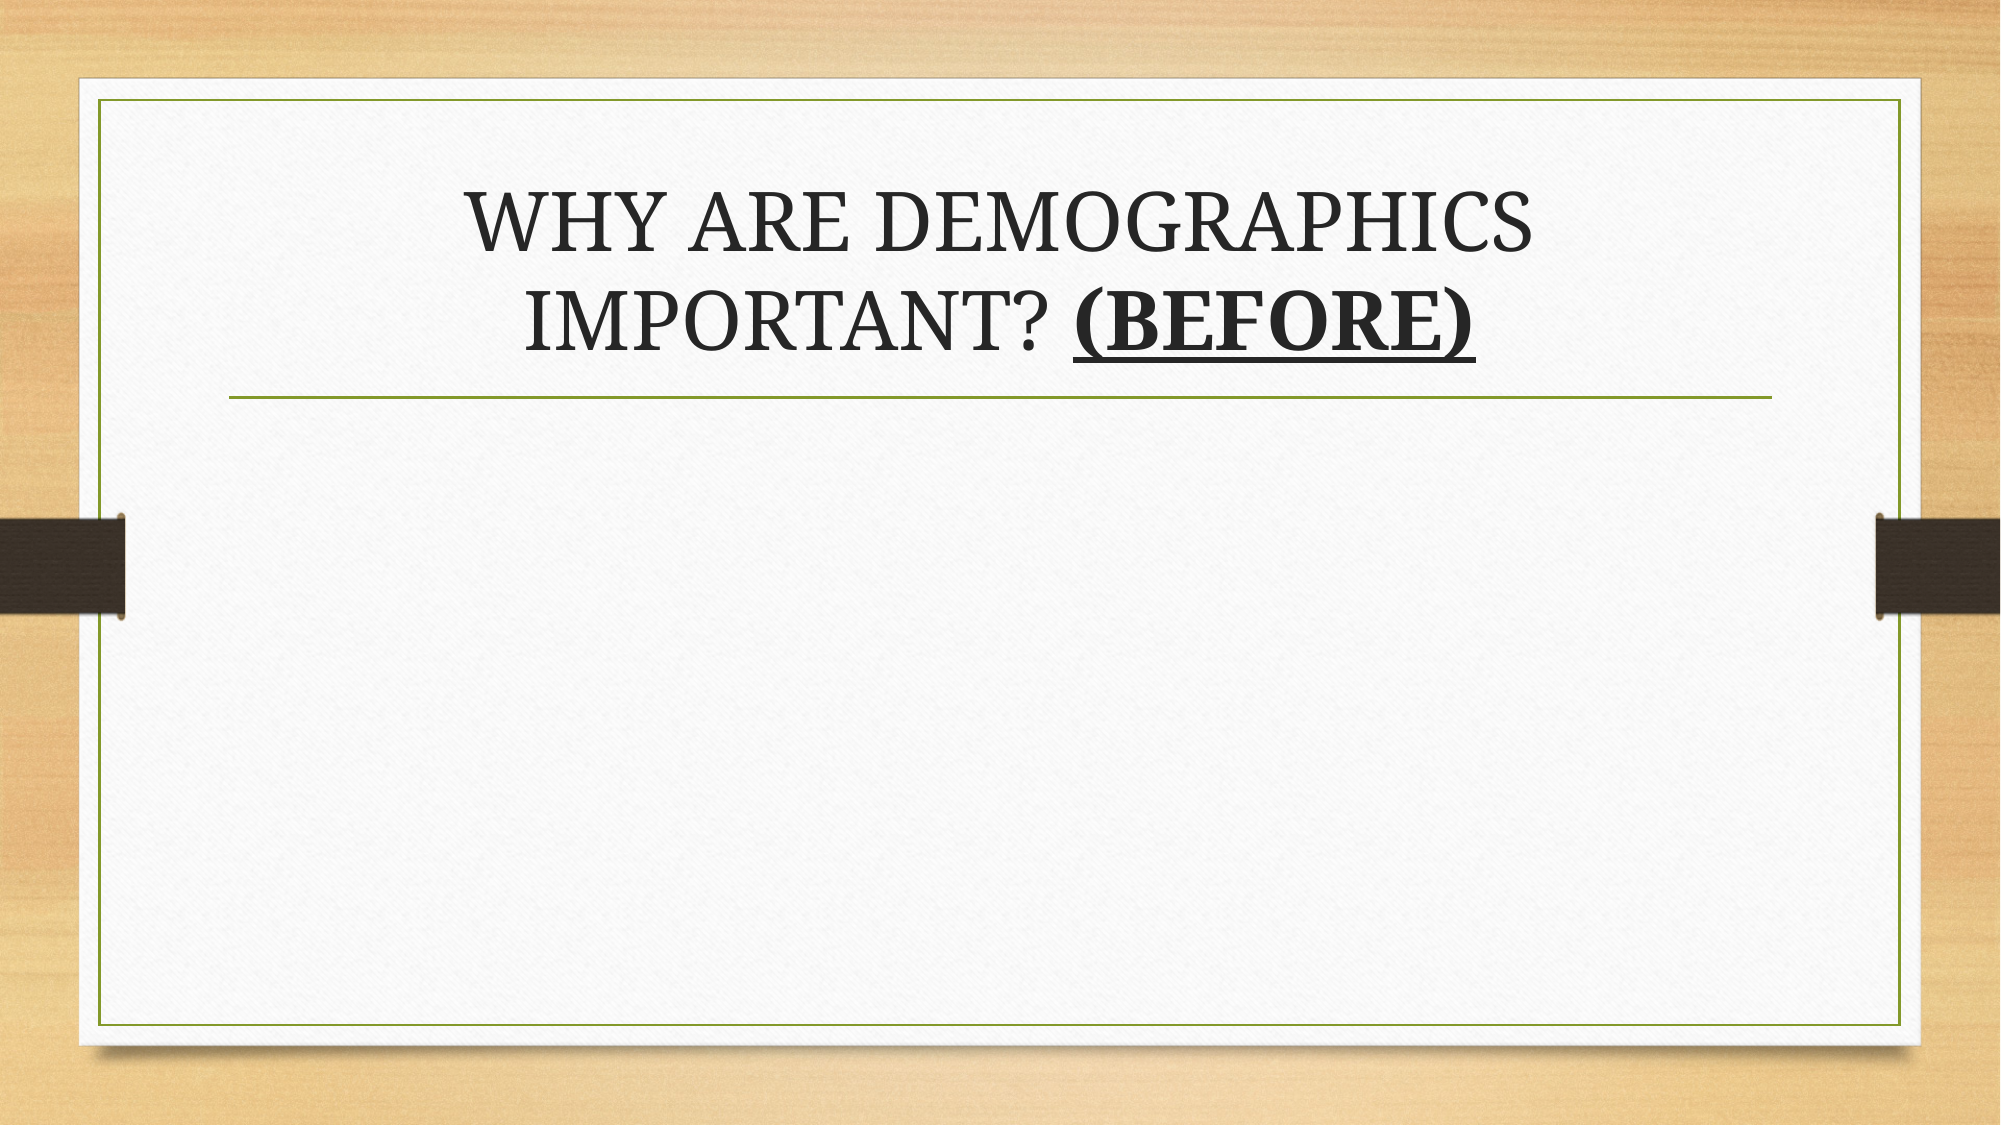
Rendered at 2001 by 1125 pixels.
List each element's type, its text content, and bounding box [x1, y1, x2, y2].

picture [0, 0, 2001, 1125]
title WHY ARE DEMOGRAPHICS IMPORTANT? (BEFORE) [212, 161, 1788, 375]
